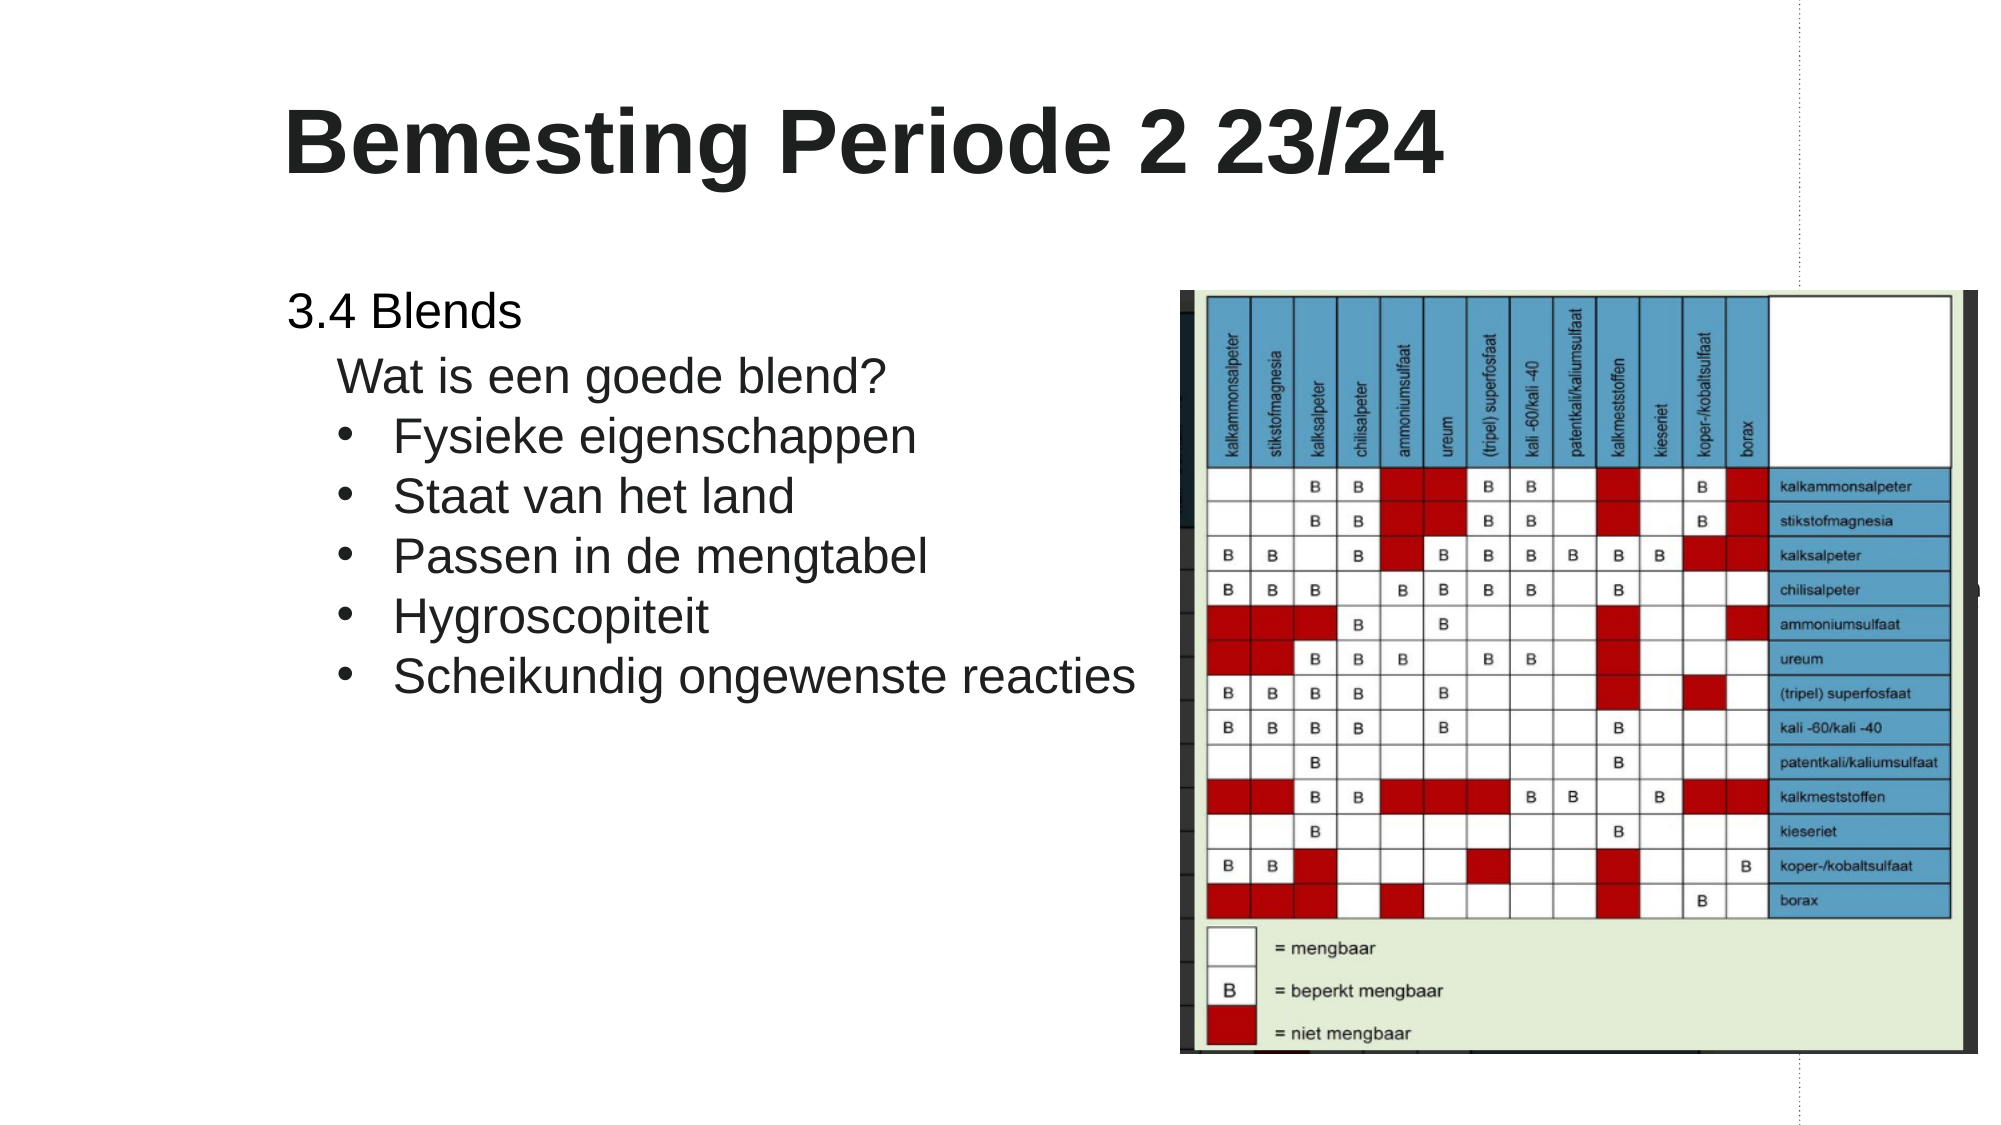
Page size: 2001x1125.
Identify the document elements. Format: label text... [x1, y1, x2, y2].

list Wat is een goede blend? Fysieke eigenschappen Staat van het land Passen in de mengtabel Hygroscopiteit Scheikundig ongewenste reacties [336, 347, 1158, 998]
title Bemesting Periode 2 23/24 [124, 94, 1607, 272]
picture [1180, 0, 2001, 1125]
text_box 3.4 Blends [272, 271, 1830, 347]
